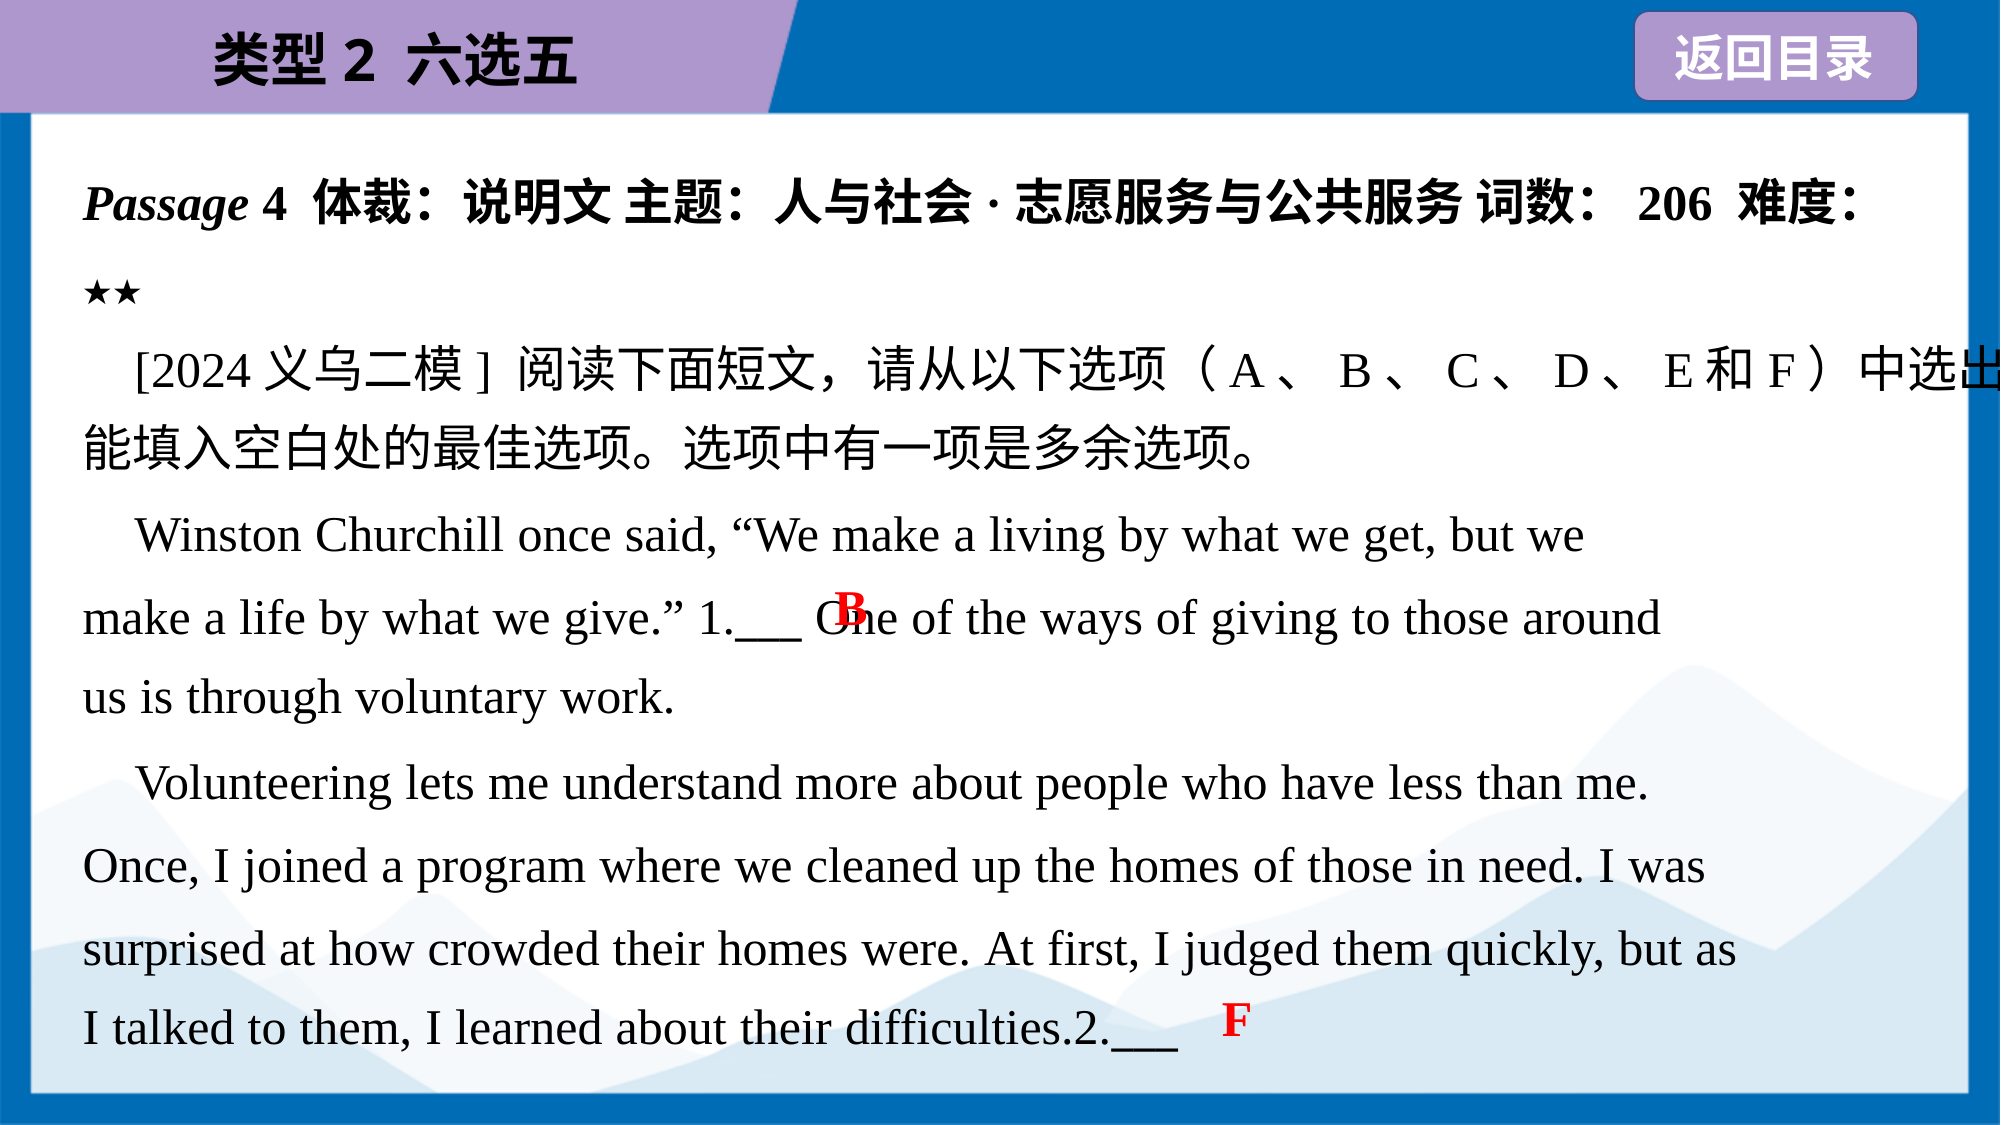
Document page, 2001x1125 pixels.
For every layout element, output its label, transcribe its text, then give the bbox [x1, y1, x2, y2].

picture [0, 0, 2000, 1125]
text_box Passage 4 体裁：说明文 主题：人与社会·志愿服务与公共服务 词数：206 难度： ★★ [2024义乌二模] 阅读下面短文，请从以下选项（A、B、C、D、E和F）中选出 能填入空白处的最佳选项。选项中有一项是多余选项。 [82, 147, 1917, 470]
text_box F [1203, 967, 1271, 1040]
text_box B [816, 556, 886, 629]
text_box Volunteering lets me understand more about people who have less than me. Once, I joined a program where we cleaned up the homes of those in need. I was surprised at how crowded their homes were. At first, I judged them quickly, but as I talked to them, I learned about their difficulties.2.___ [82, 725, 1917, 1048]
text_box Winston Churchill once said, “We make a living by what we get, but we make a life by what we give.” 1.___ One of the ways of giving to those around us is through voluntary work. [82, 477, 1917, 717]
